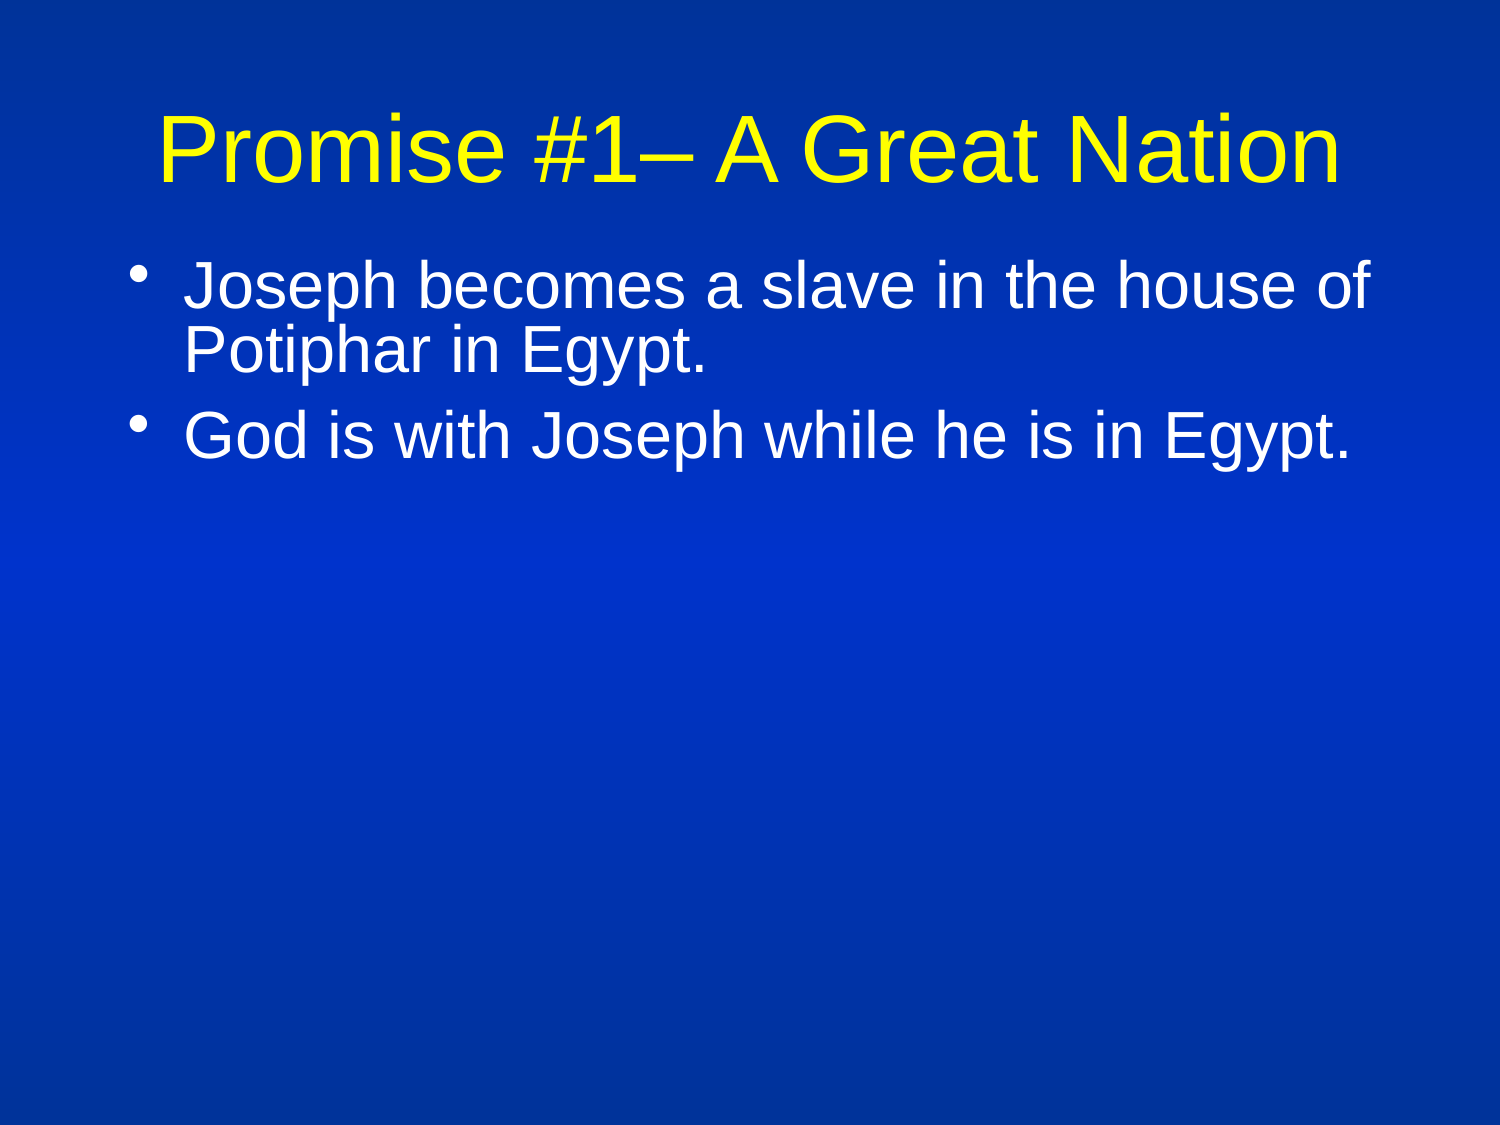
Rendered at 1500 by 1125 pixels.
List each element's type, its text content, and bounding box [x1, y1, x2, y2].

title Promise #1– A Great Nation [37, 50, 1463, 238]
list Joseph becomes a slave in the house of Potiphar in Egypt. [112, 249, 1400, 388]
text_box God is with Joseph while he is in Egypt. [112, 399, 1400, 488]
